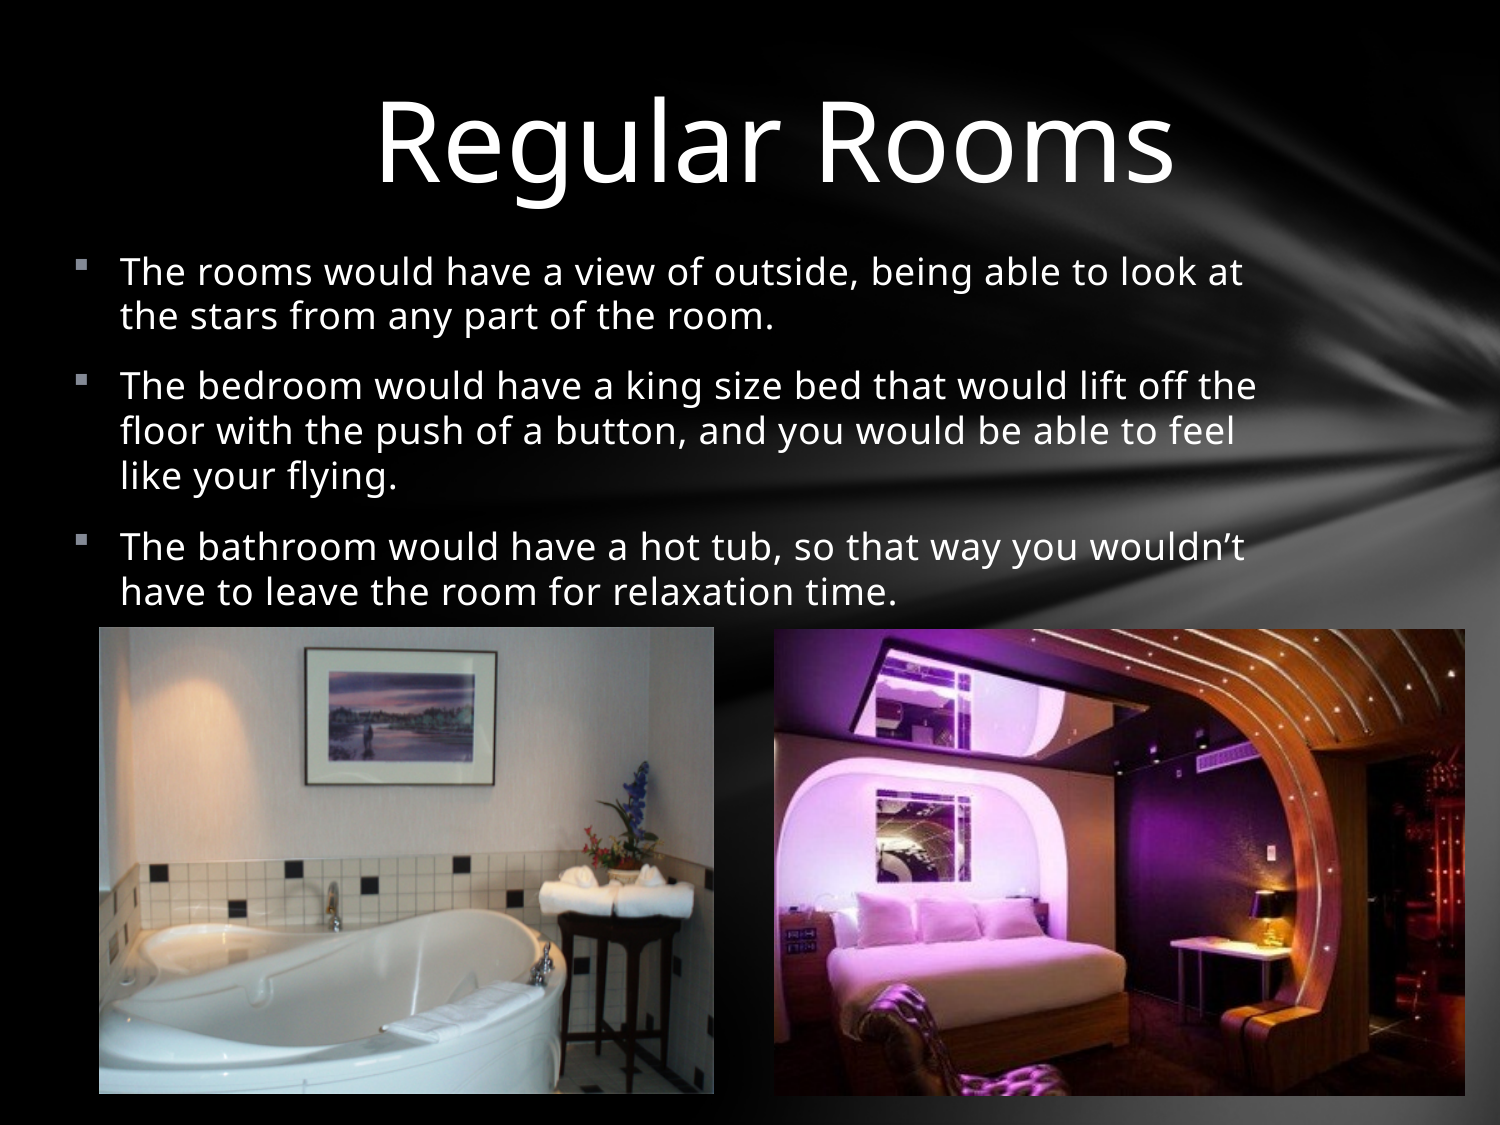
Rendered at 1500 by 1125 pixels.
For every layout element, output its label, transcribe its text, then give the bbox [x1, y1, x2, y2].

picture [774, 629, 1465, 1096]
title Regular Rooms [57, 37, 1318, 213]
picture [99, 627, 714, 1094]
list The rooms would have a view of outside, being able to look at the stars from any part of the room. The bedroom would have a king size bed that would lift off the floor with the push of a button, and you would be able to feel like your flying. The bathroom would have a hot tub, so that way you wouldn’t have to leave the room for relaxation time. [57, 239, 1318, 1015]
